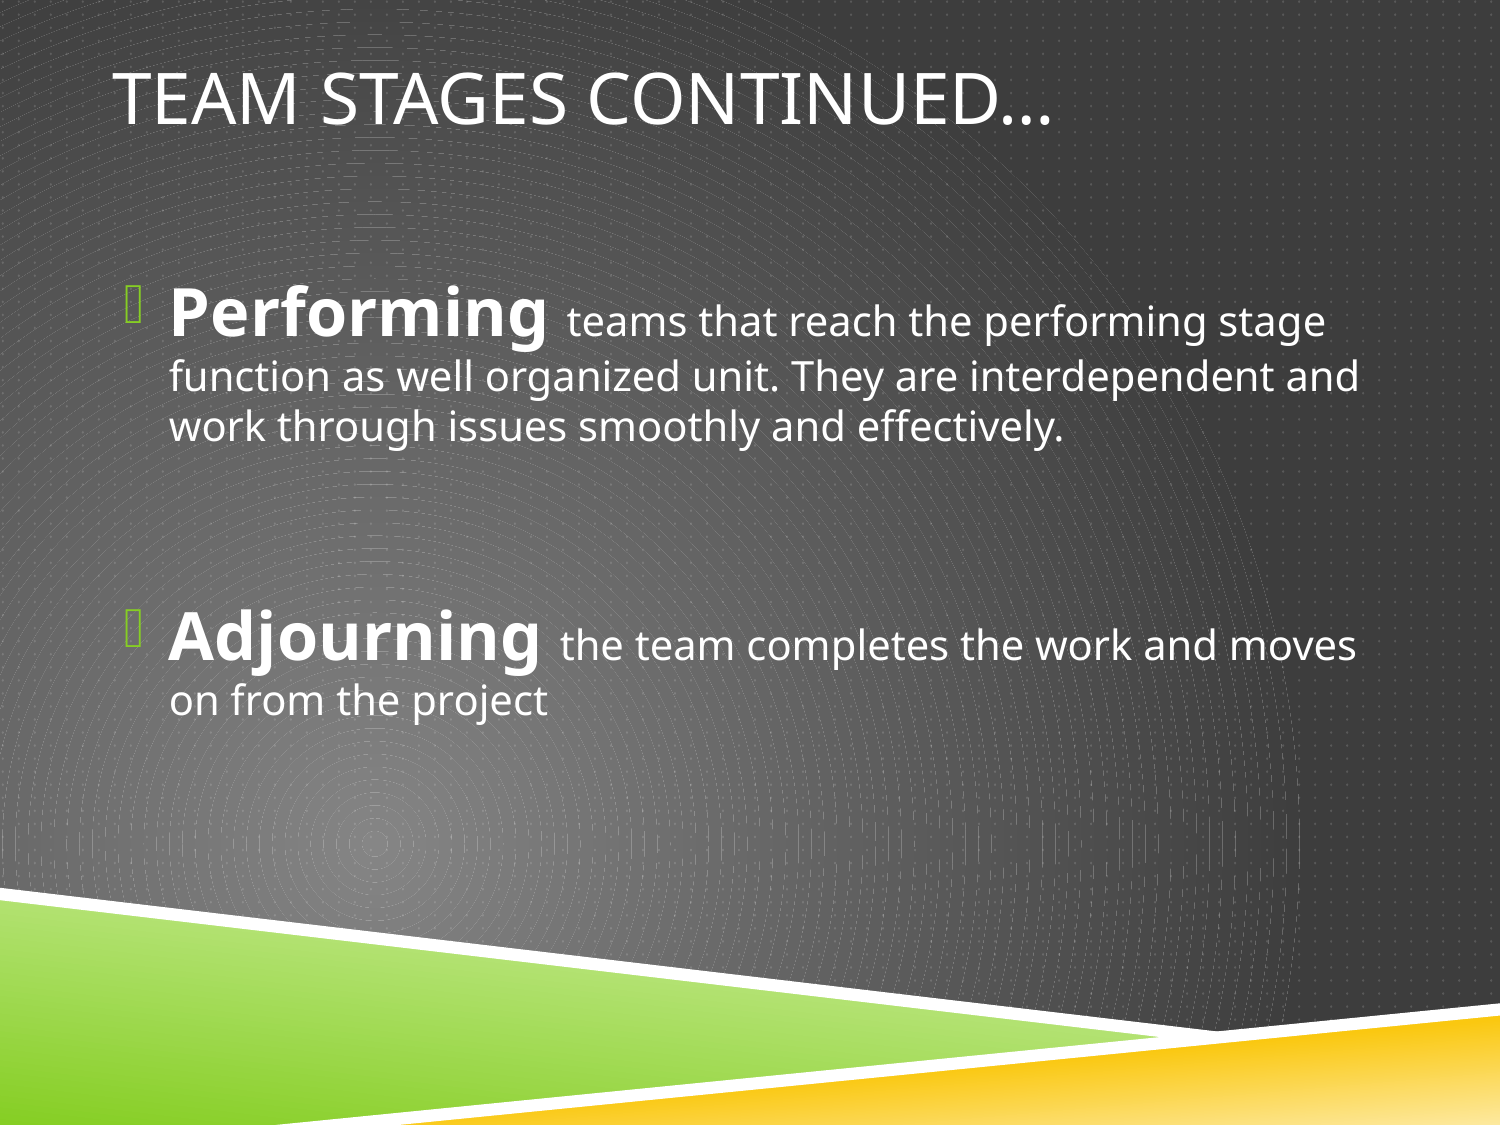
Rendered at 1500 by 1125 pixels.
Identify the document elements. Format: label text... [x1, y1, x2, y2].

title Team Stages Continued… [112, 45, 1388, 233]
list Performing teams that reach the performing stage function as well organized unit. They are interdependent and work through issues smoothly and effectively. Adjourning the team completes the work and moves on from the project [112, 262, 1388, 875]
